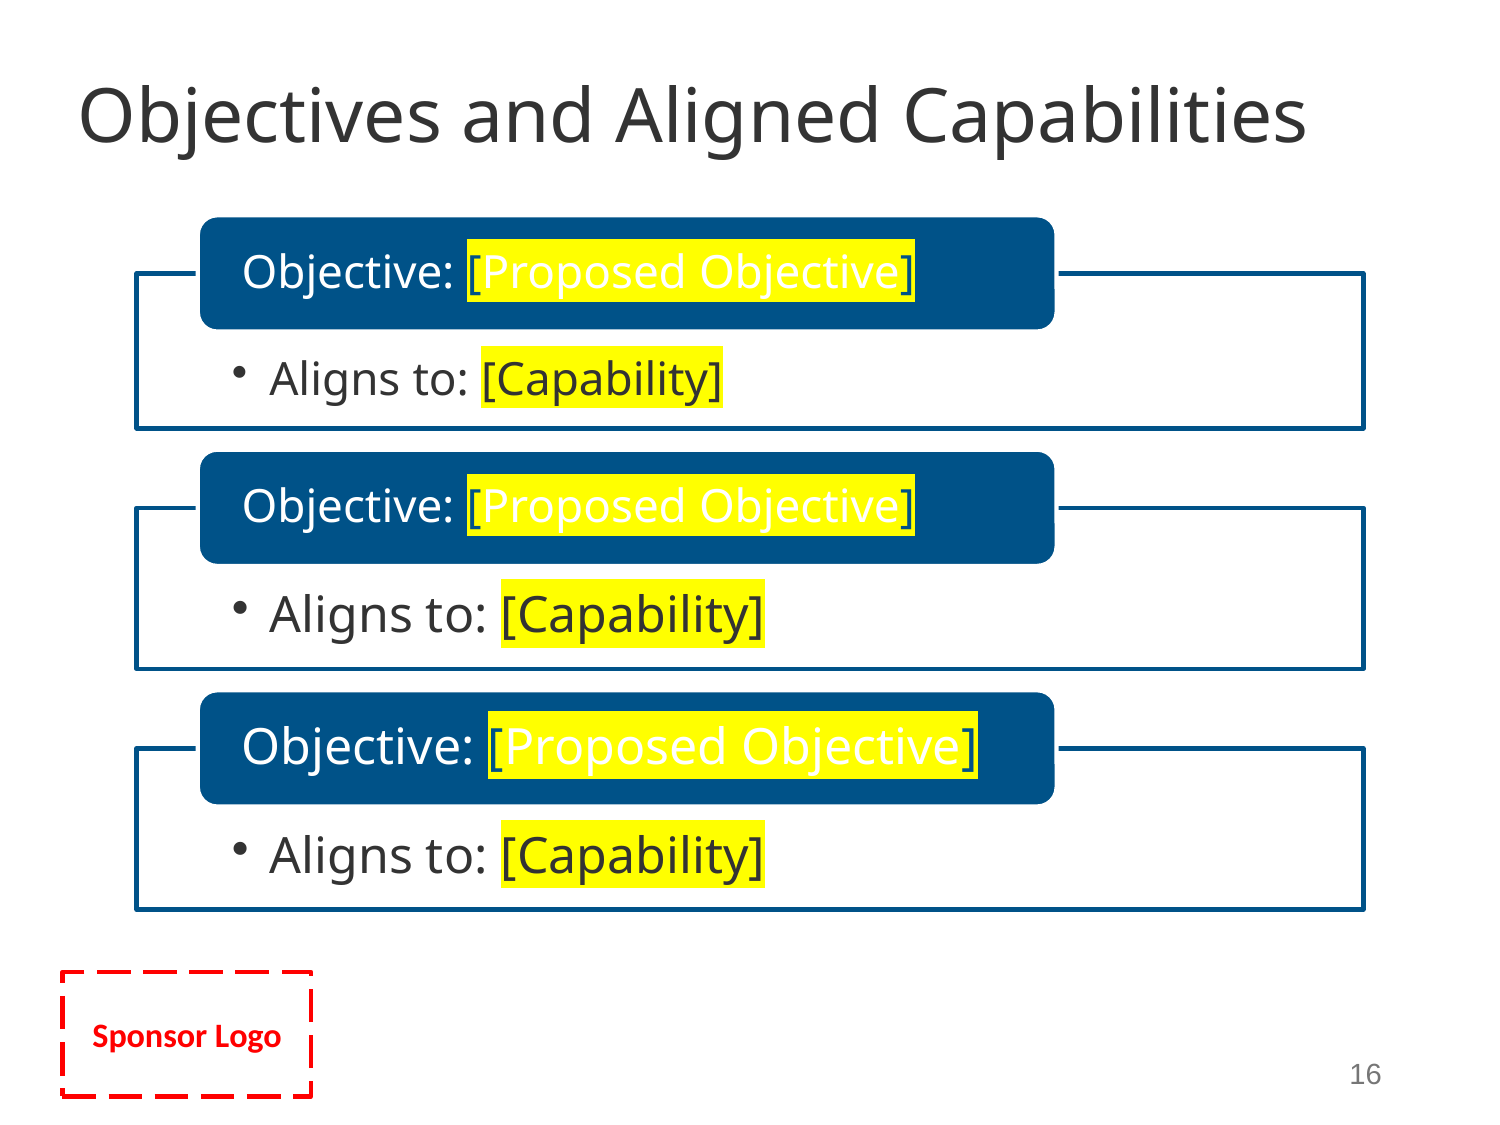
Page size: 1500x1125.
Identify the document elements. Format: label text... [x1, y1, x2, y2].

title Objectives and Aligned Capabilities [62, 31, 1397, 195]
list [136, 205, 1364, 920]
slide_number 16 [1059, 1042, 1397, 1103]
